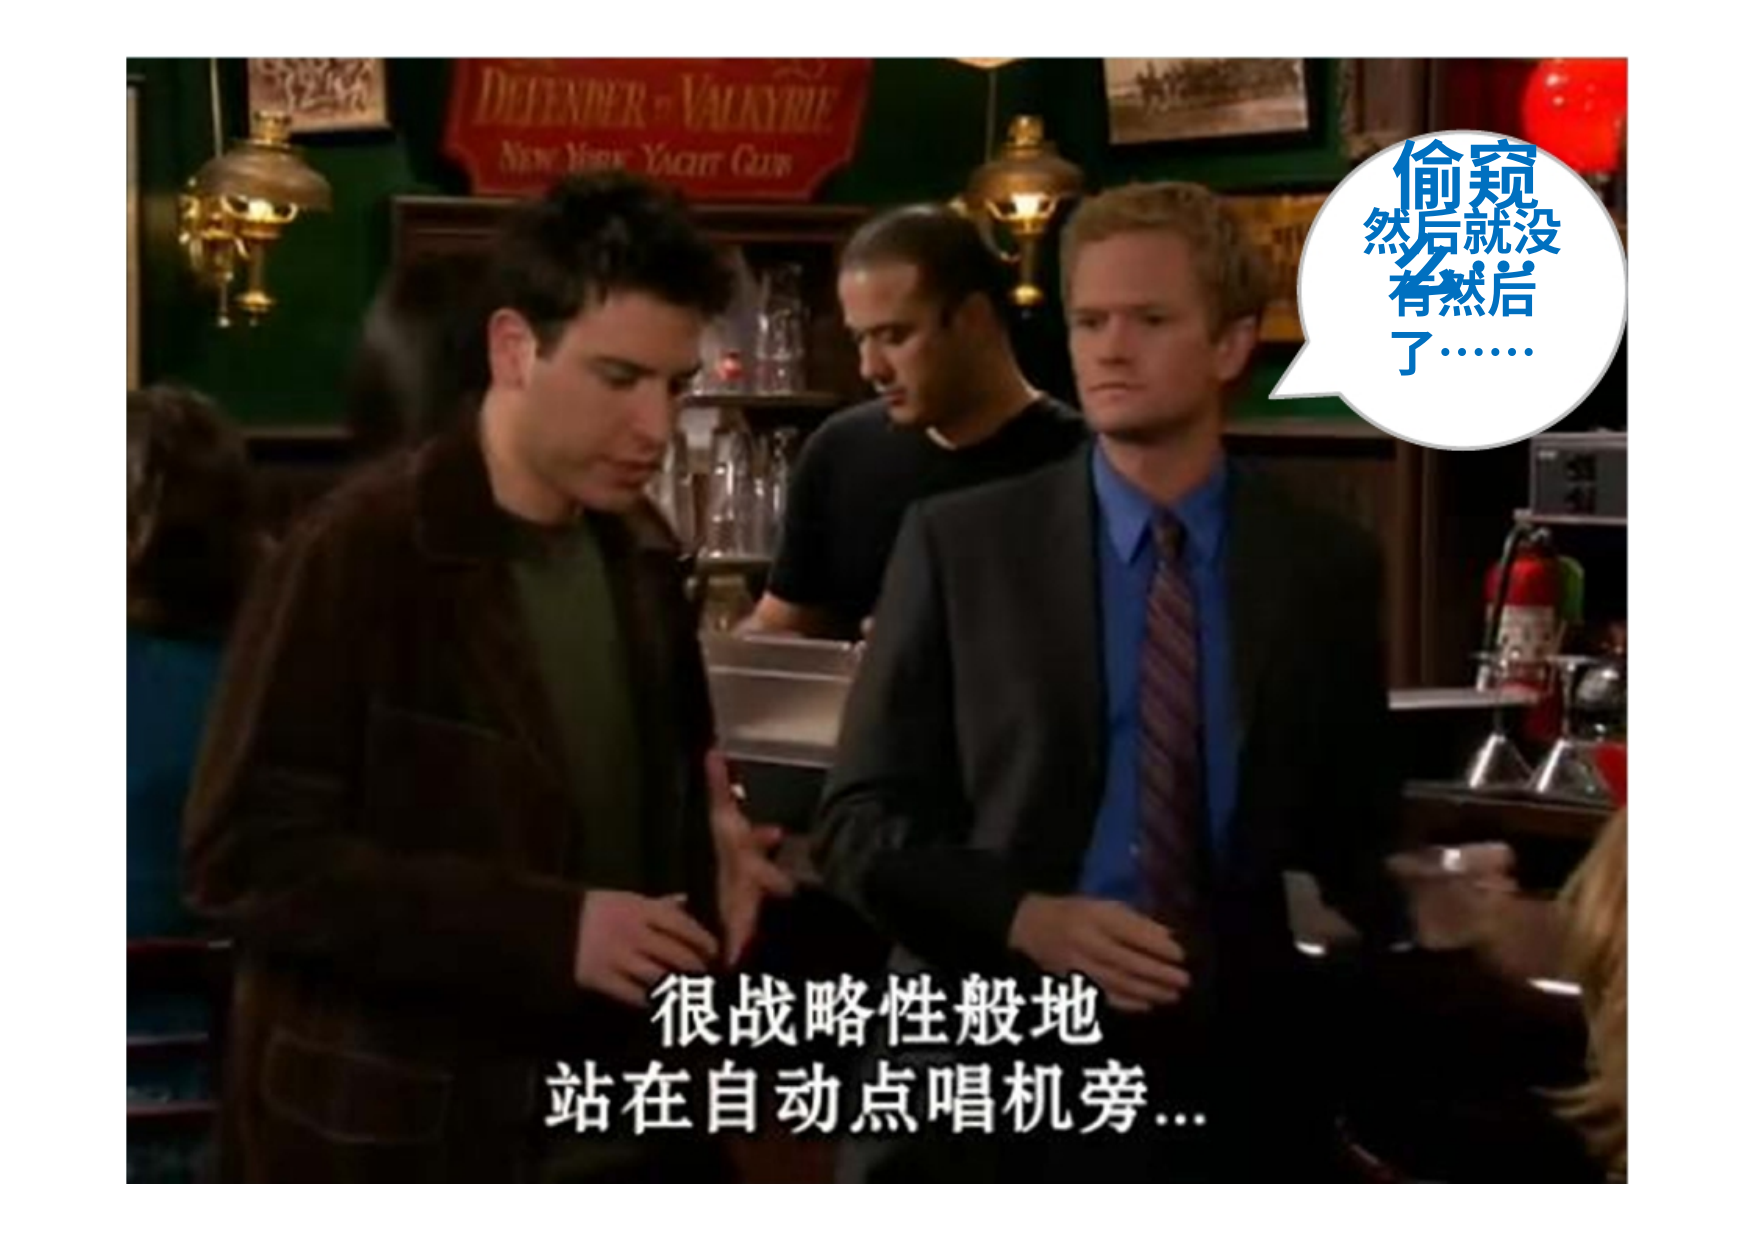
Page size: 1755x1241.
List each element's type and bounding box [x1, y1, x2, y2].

picture [124, 53, 1630, 1184]
